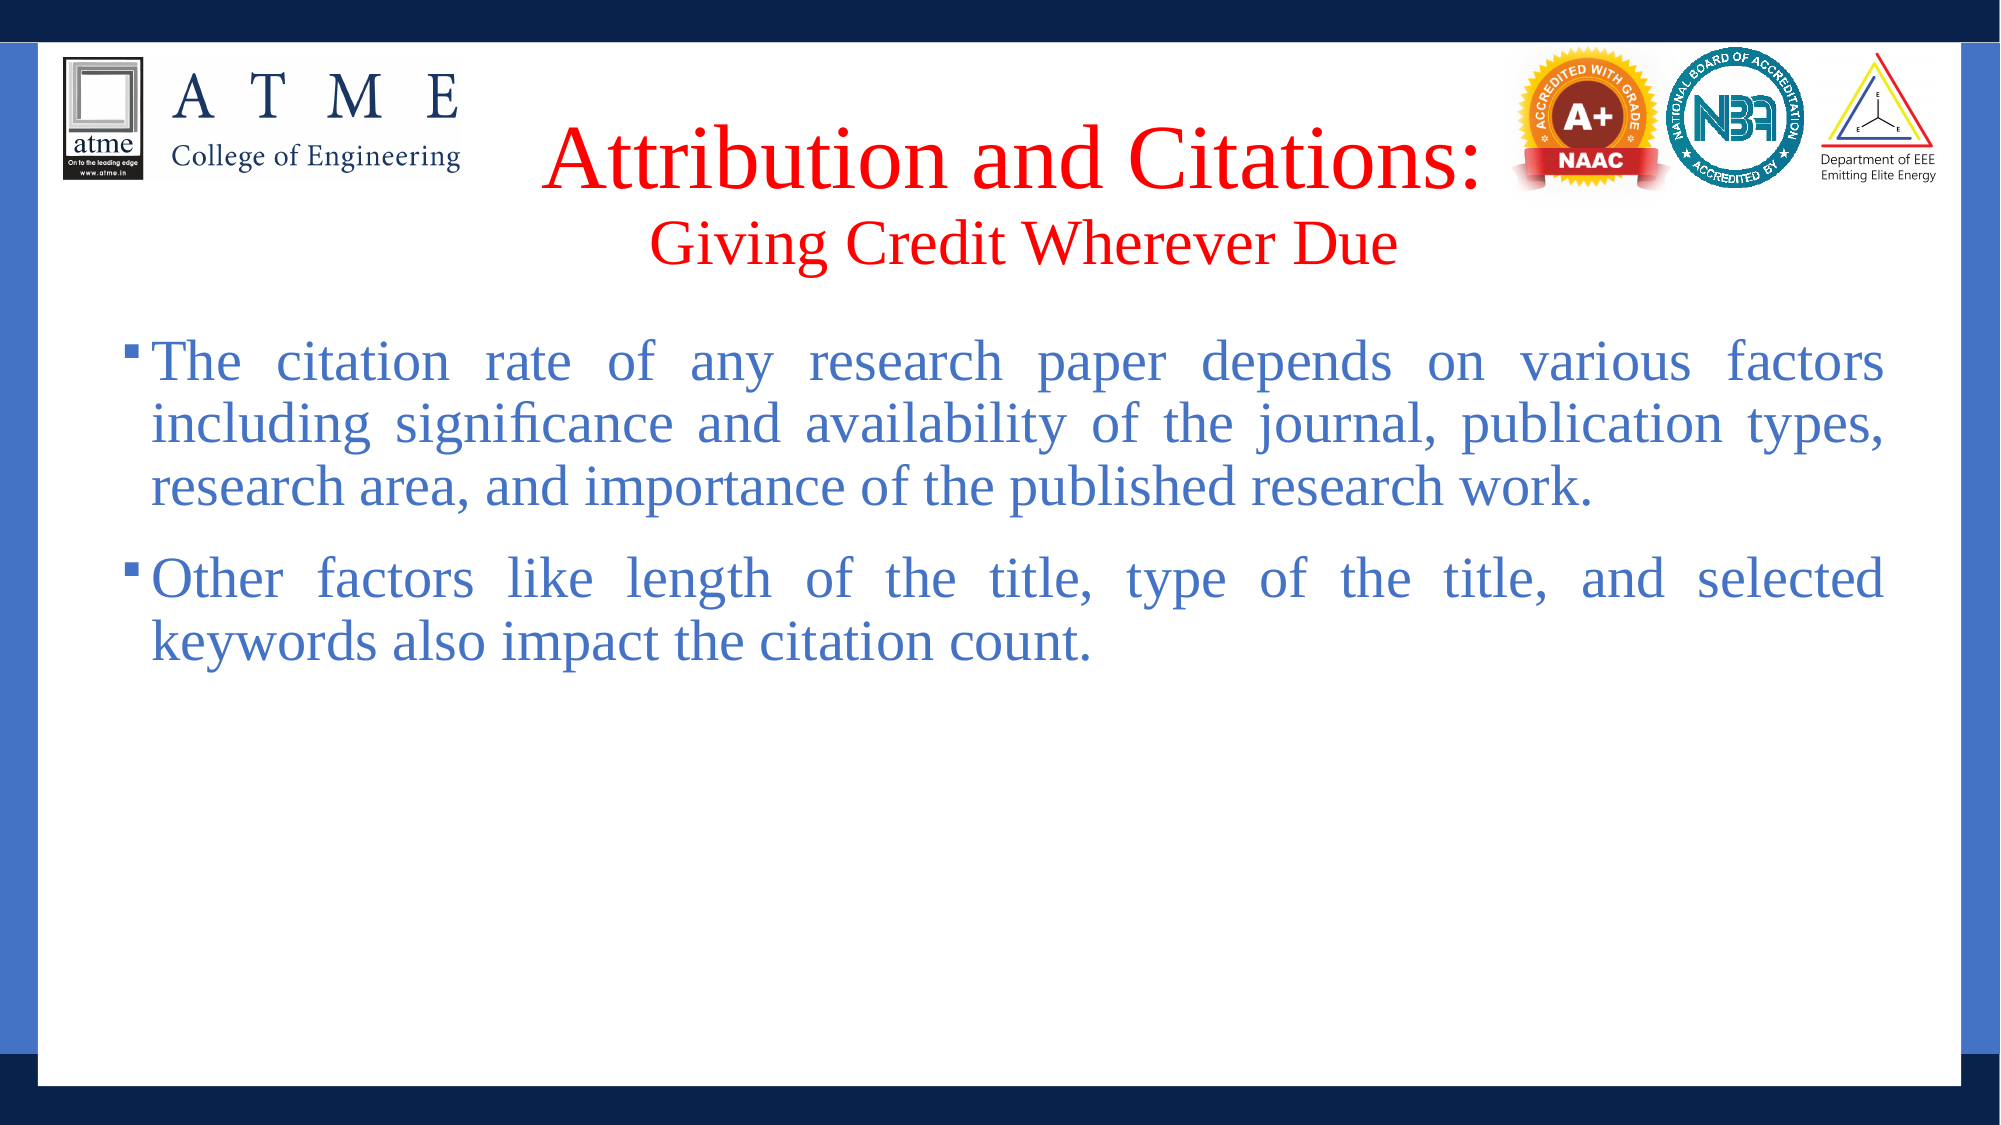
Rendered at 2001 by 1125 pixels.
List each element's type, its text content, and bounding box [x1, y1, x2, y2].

picture [1531, 60, 1651, 99]
title Attribution and Citations: Giving Credit Wherever Due [350, 99, 1700, 288]
list The citation rate of any research paper depends on various factors including signiﬁcance and availability of the journal, publication types, research area, and importance of the published research work. Other factors like length of the title, type of the title, and selected keywords also impact the citation count. [98, 322, 1902, 767]
picture [63, 57, 461, 180]
picture [1666, 47, 1804, 188]
picture [0, 0, 2000, 43]
picture [1815, 49, 1939, 184]
picture [0, 1054, 2000, 1125]
